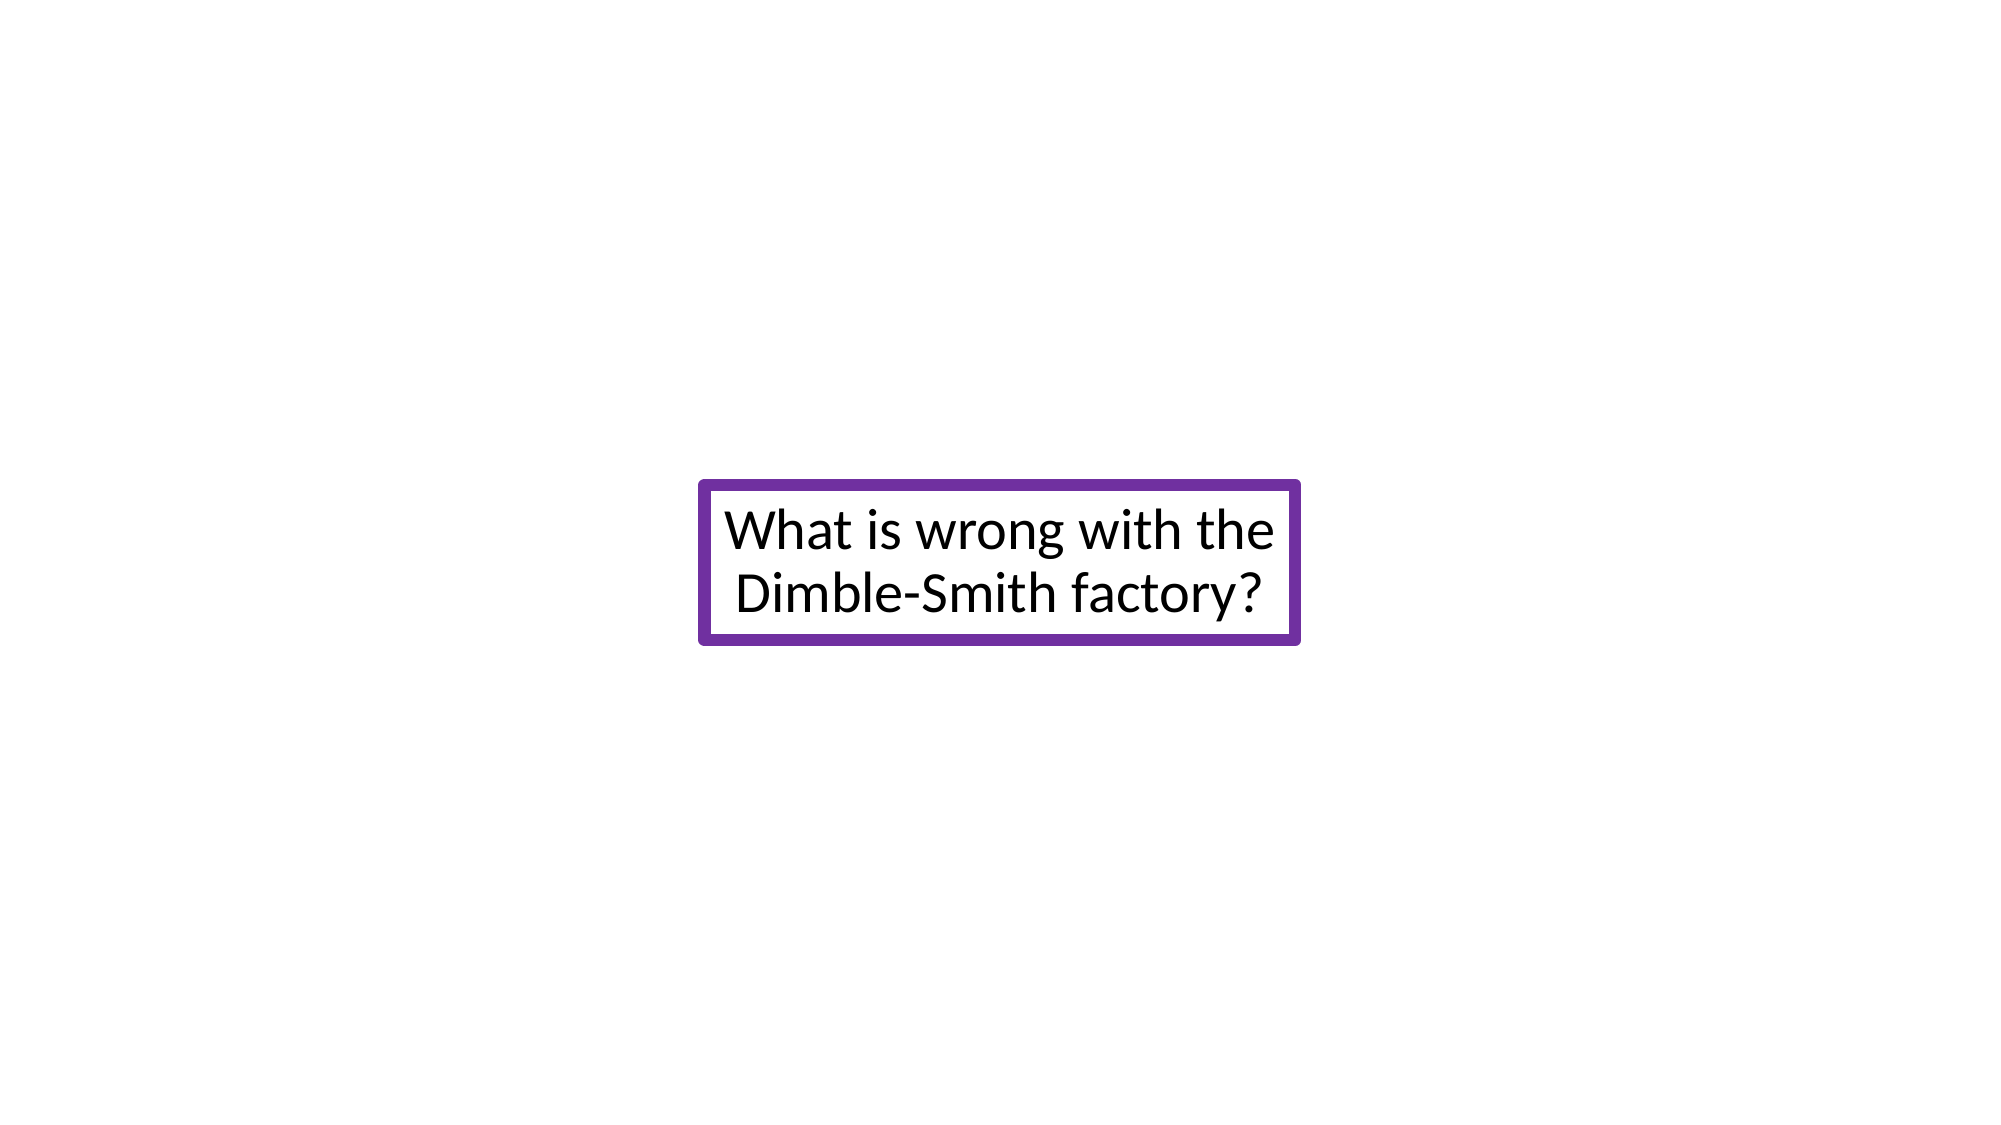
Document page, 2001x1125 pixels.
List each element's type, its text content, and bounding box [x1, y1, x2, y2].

list What is wrong with the Dimble-Smith factory? [704, 484, 1296, 641]
